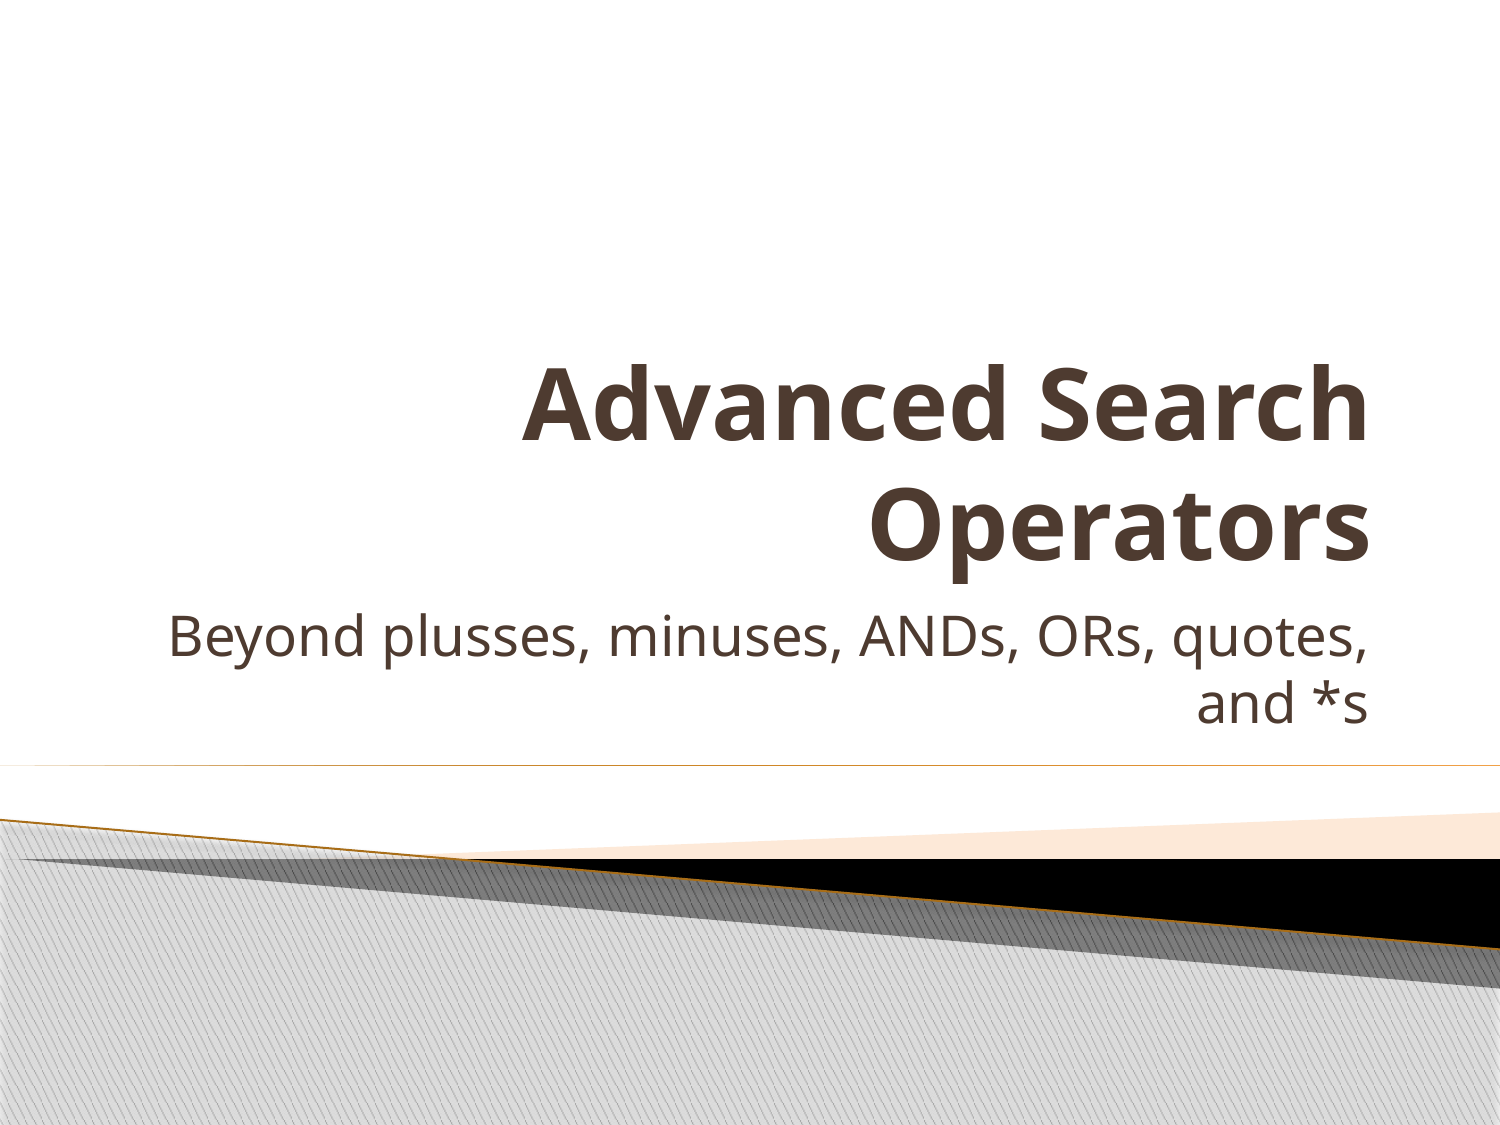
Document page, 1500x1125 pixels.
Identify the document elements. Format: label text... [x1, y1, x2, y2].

subtitle Beyond plusses, minuses, ANDs, ORs, quotes, and *s [112, 592, 1388, 790]
picture [5, 859, 1500, 989]
title Advanced Search Operators [112, 287, 1388, 588]
